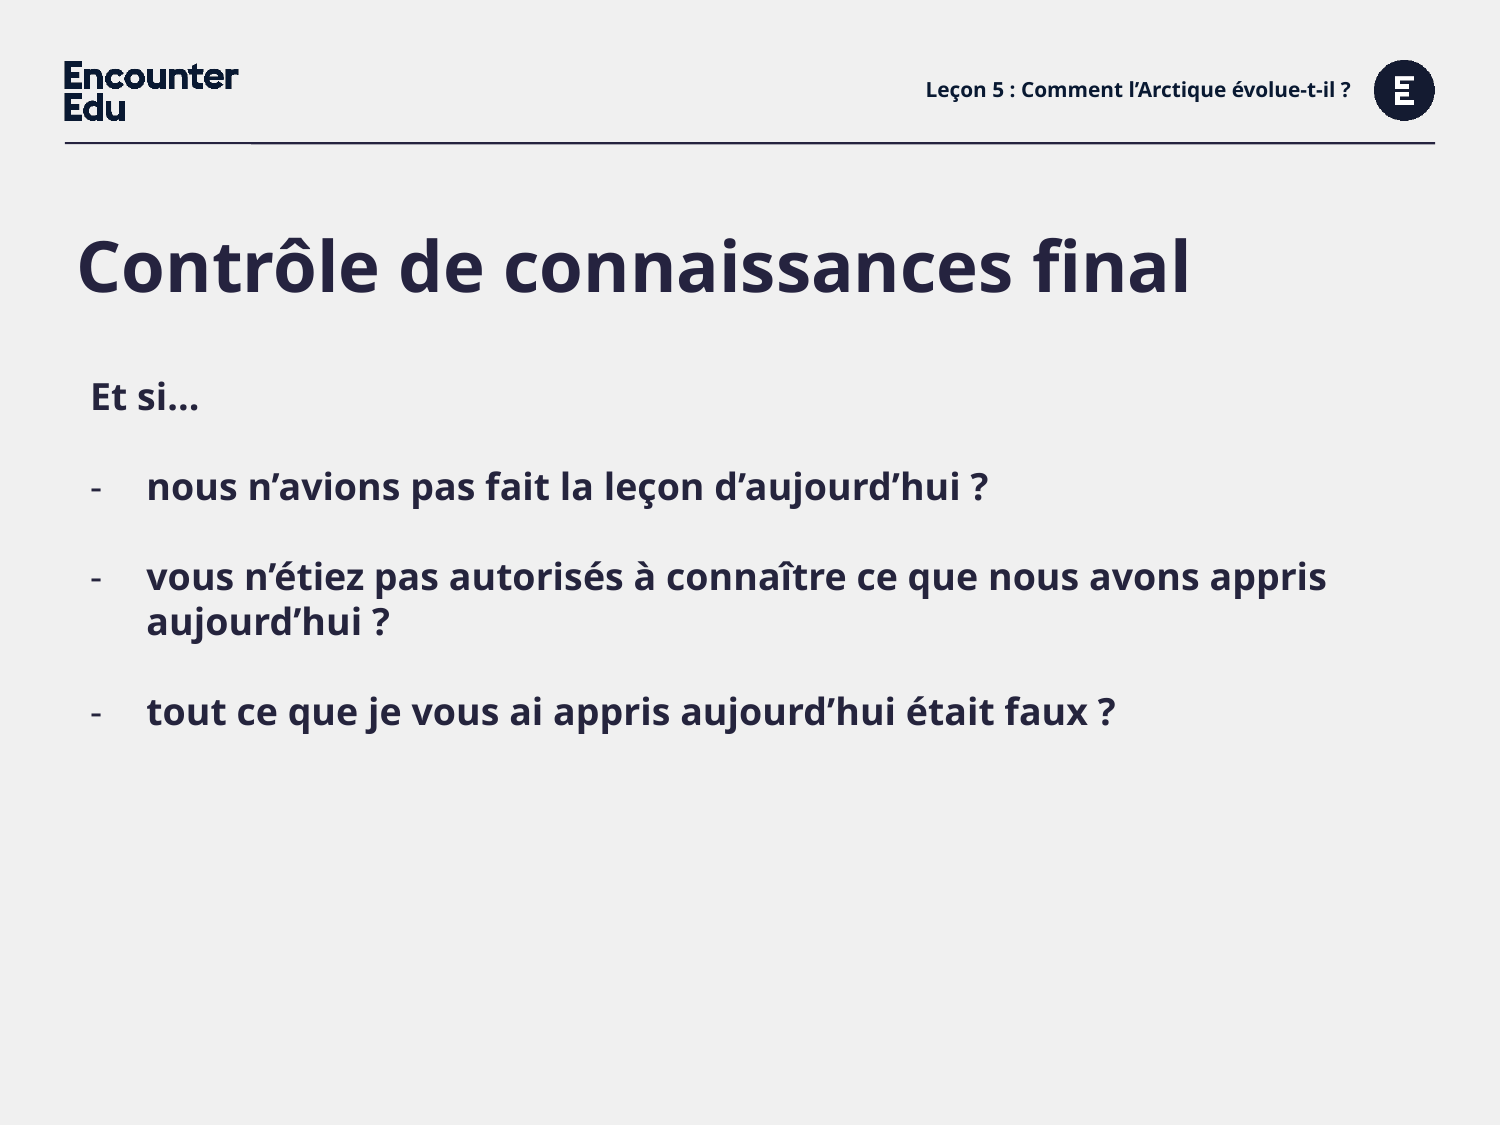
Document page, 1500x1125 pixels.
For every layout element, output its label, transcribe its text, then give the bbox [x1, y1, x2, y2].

text_box Contrôle de connaissances final [69, 223, 1423, 315]
picture [60, 59, 243, 122]
title Leçon 5 : Comment l’Arctique évolue-t-il ? [636, 67, 1359, 114]
picture [1372, 58, 1436, 122]
text_box Et si... nous n’avions pas fait la leçon d’aujourd’hui ? vous n’étiez pas autorisés à connaître ce que nous avons appris aujourd’hui ? tout ce que je vous ai appris aujourd’hui était faux ? [75, 365, 1494, 741]
